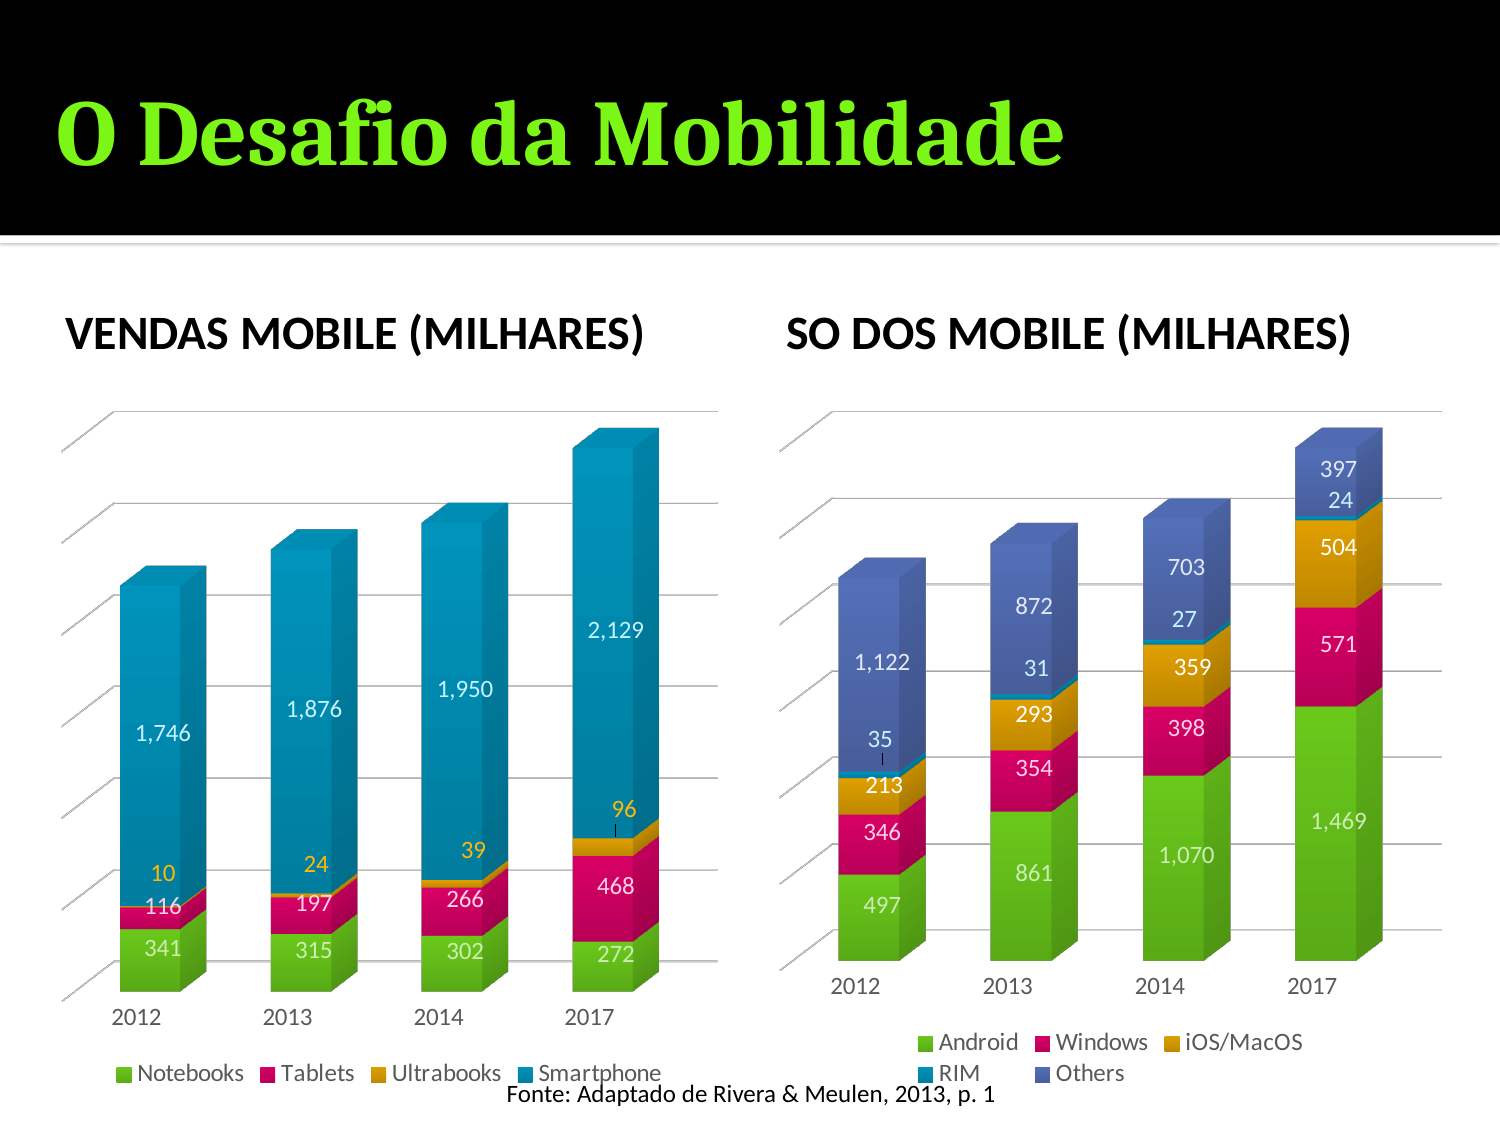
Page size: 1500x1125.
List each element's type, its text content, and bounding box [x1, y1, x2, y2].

text_box Fonte: Adaptado de Rivera & Meulen, 2013, p. 1 [491, 1070, 1012, 1116]
list So dos mobile (milhares) [761, 267, 1459, 386]
chart [761, 397, 1459, 1094]
title O Desafio da Mobilidade [41, 24, 1459, 231]
chart [41, 397, 738, 1094]
list Vendas mobile (milhares) [41, 267, 738, 386]
